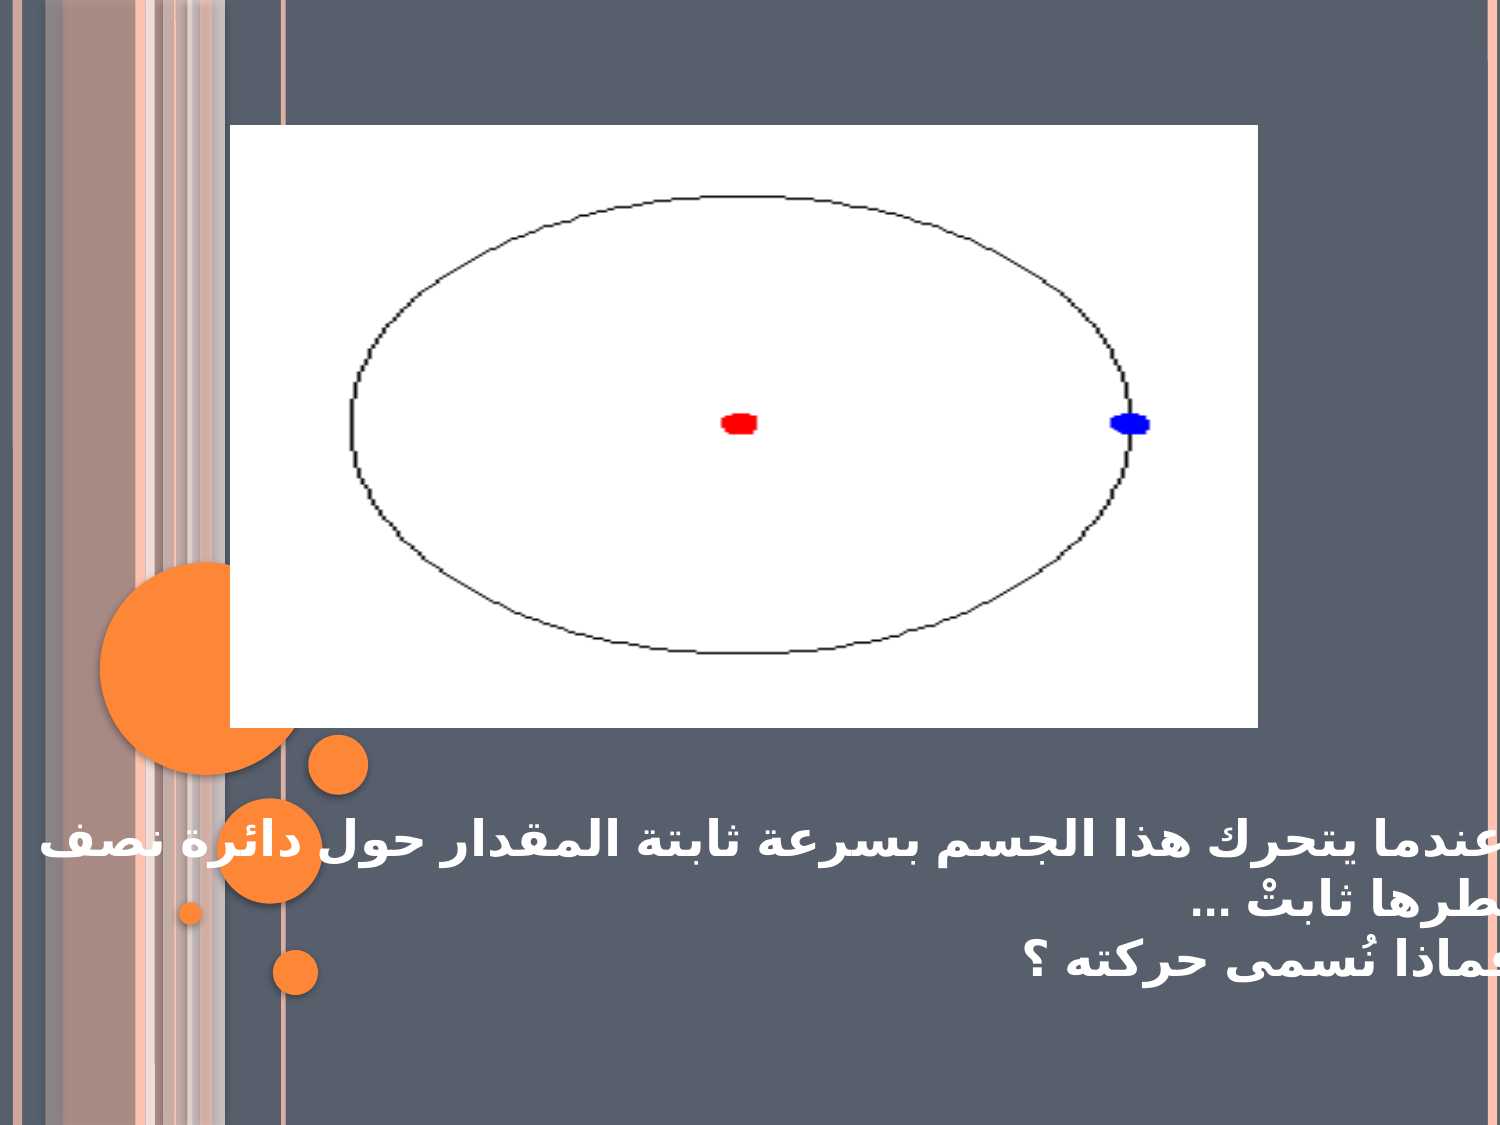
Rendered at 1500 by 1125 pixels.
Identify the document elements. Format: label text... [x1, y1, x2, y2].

text_box / عندما يتحرك هذا الجسم بسرعة ثابتة المقدار حول دائرة نصف قطرها ثابتْ ... فماذا نُسمى حركته ؟ [10, 798, 1500, 1054]
picture [229, 124, 1259, 729]
